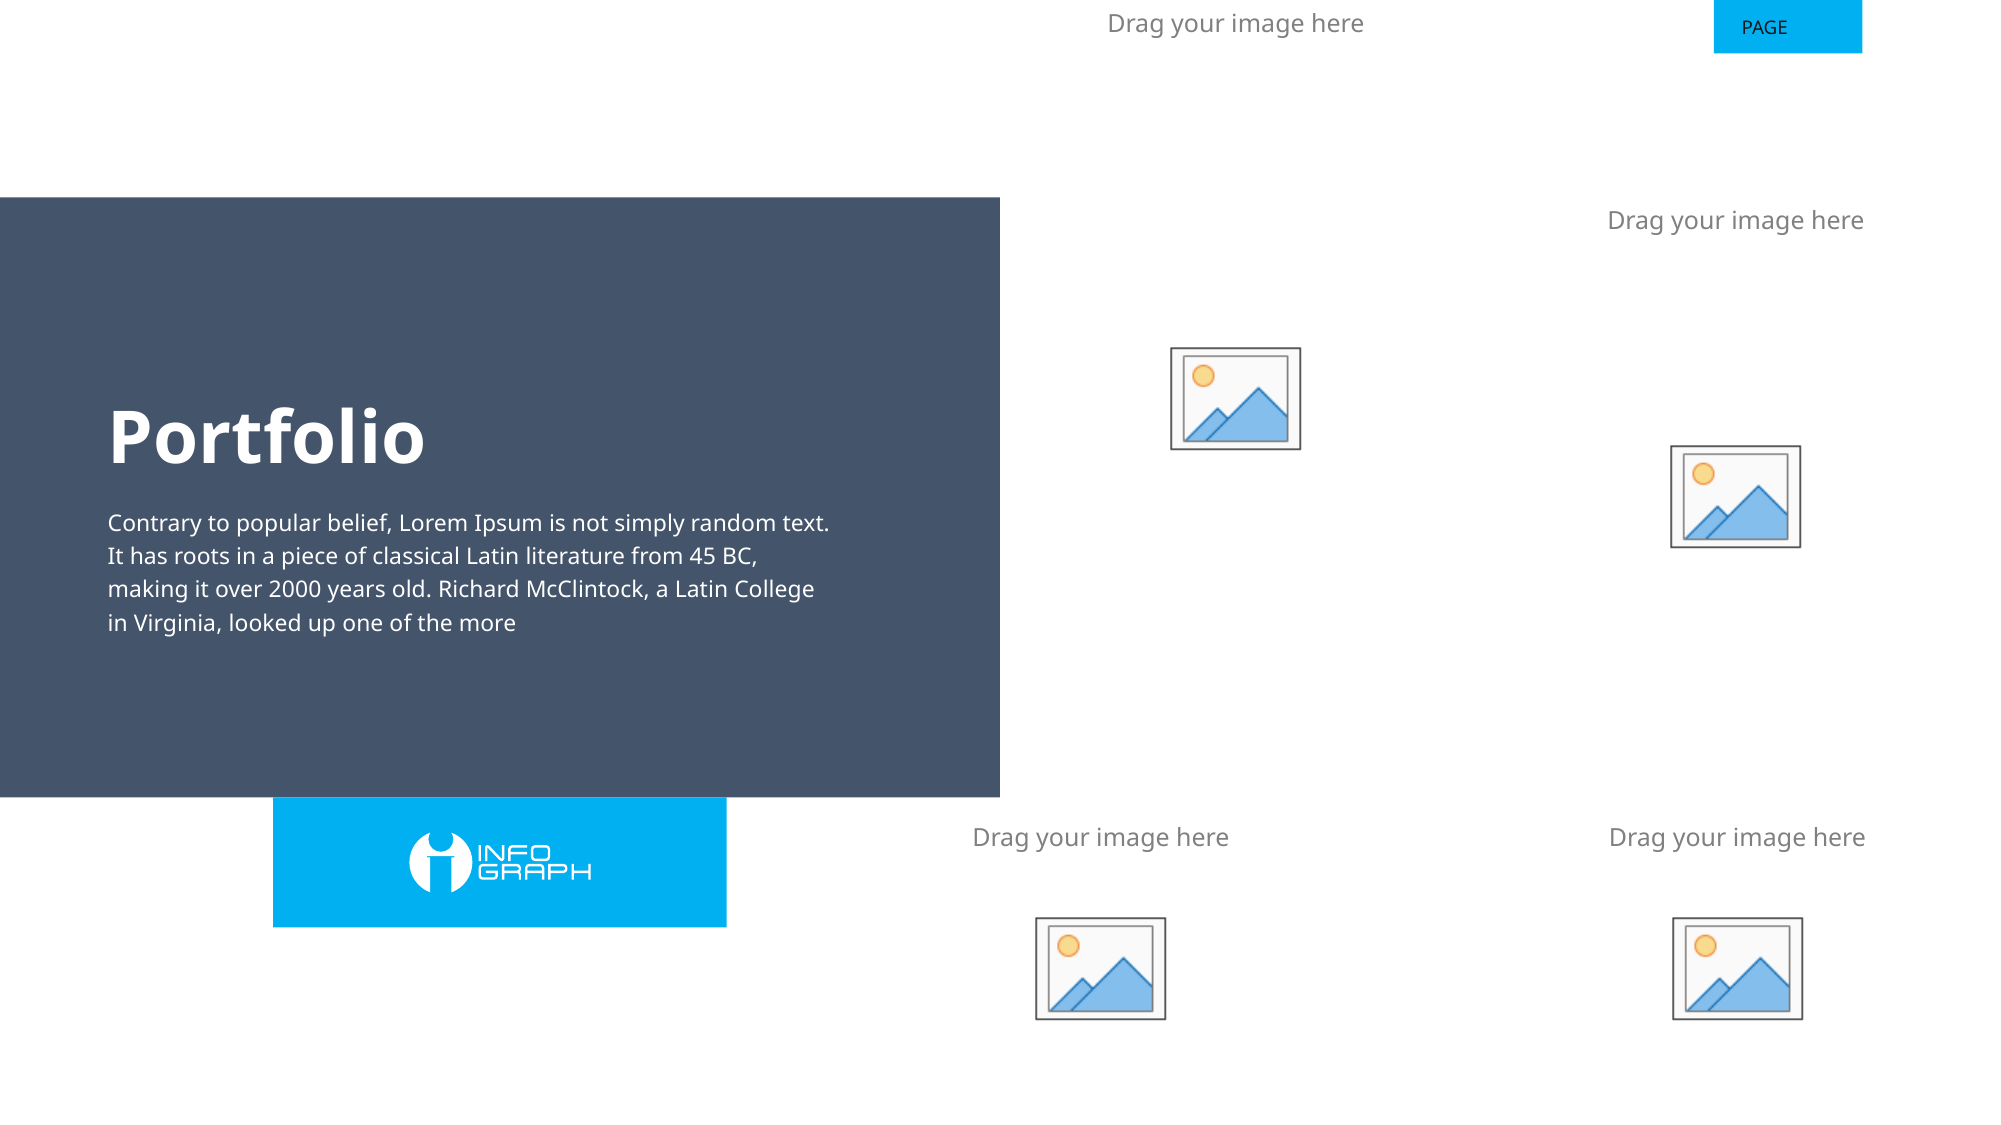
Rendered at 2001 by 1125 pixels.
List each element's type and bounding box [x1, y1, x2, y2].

text_box [0, 196, 1001, 798]
picture [1472, 197, 2000, 798]
picture [1475, 813, 2000, 1125]
picture [747, 813, 1455, 1125]
picture [1017, 0, 1455, 798]
text_box [92, 383, 849, 643]
text_box [273, 797, 727, 928]
